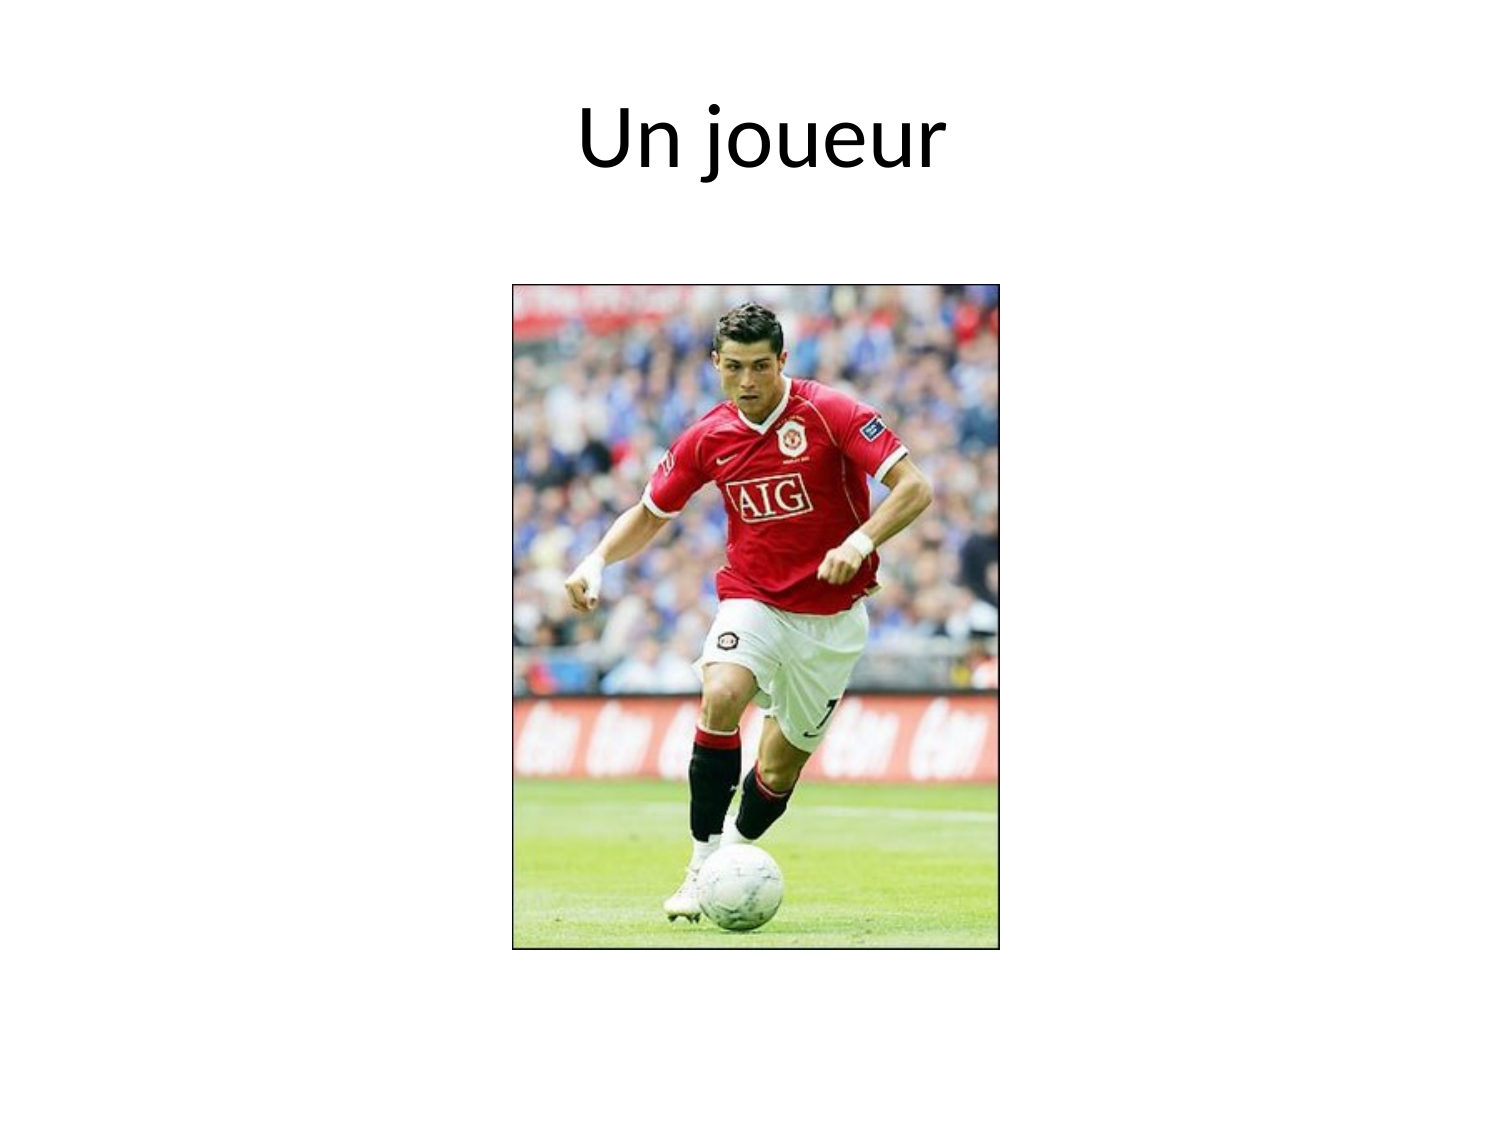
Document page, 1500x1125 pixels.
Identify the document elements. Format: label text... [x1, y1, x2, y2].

picture [512, 284, 1001, 951]
title Un joueur [87, 37, 1438, 225]
